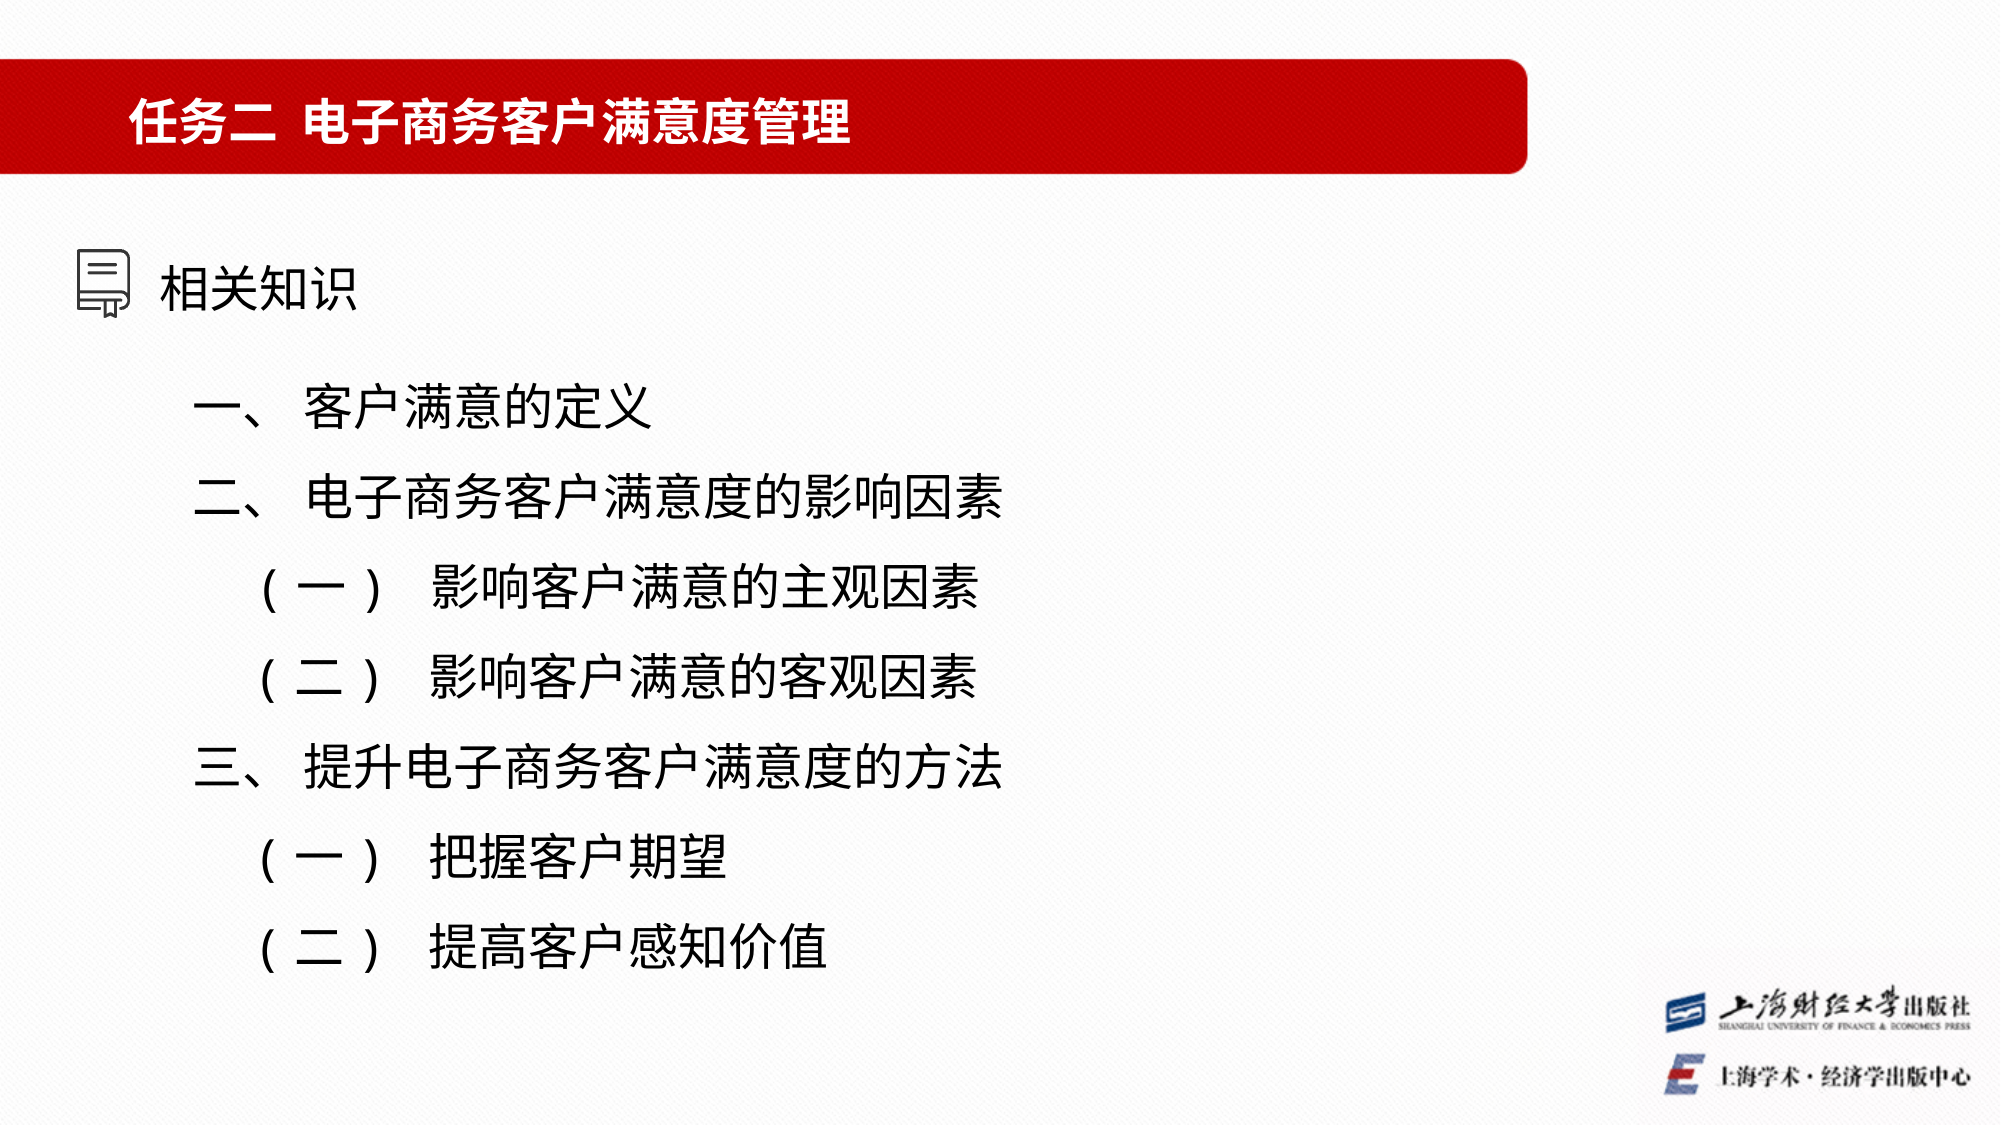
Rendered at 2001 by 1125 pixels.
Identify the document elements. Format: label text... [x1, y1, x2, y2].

text_box 相关知识 [144, 250, 812, 326]
picture [0, 0, 2001, 1125]
text_box 一、 客户满意的定义 二、 电子商务客户满意度的影响因素 (一) 影响客户满意的主观因素 (二) 影响客户满意的客观因素 三、 提升电子商务客户满意度的方法 (一) 把握客户期望 (二) 提高客户感知价值 [177, 337, 1178, 1073]
text_box 任务二 电子商务客户满意度管理 [113, 59, 1754, 182]
